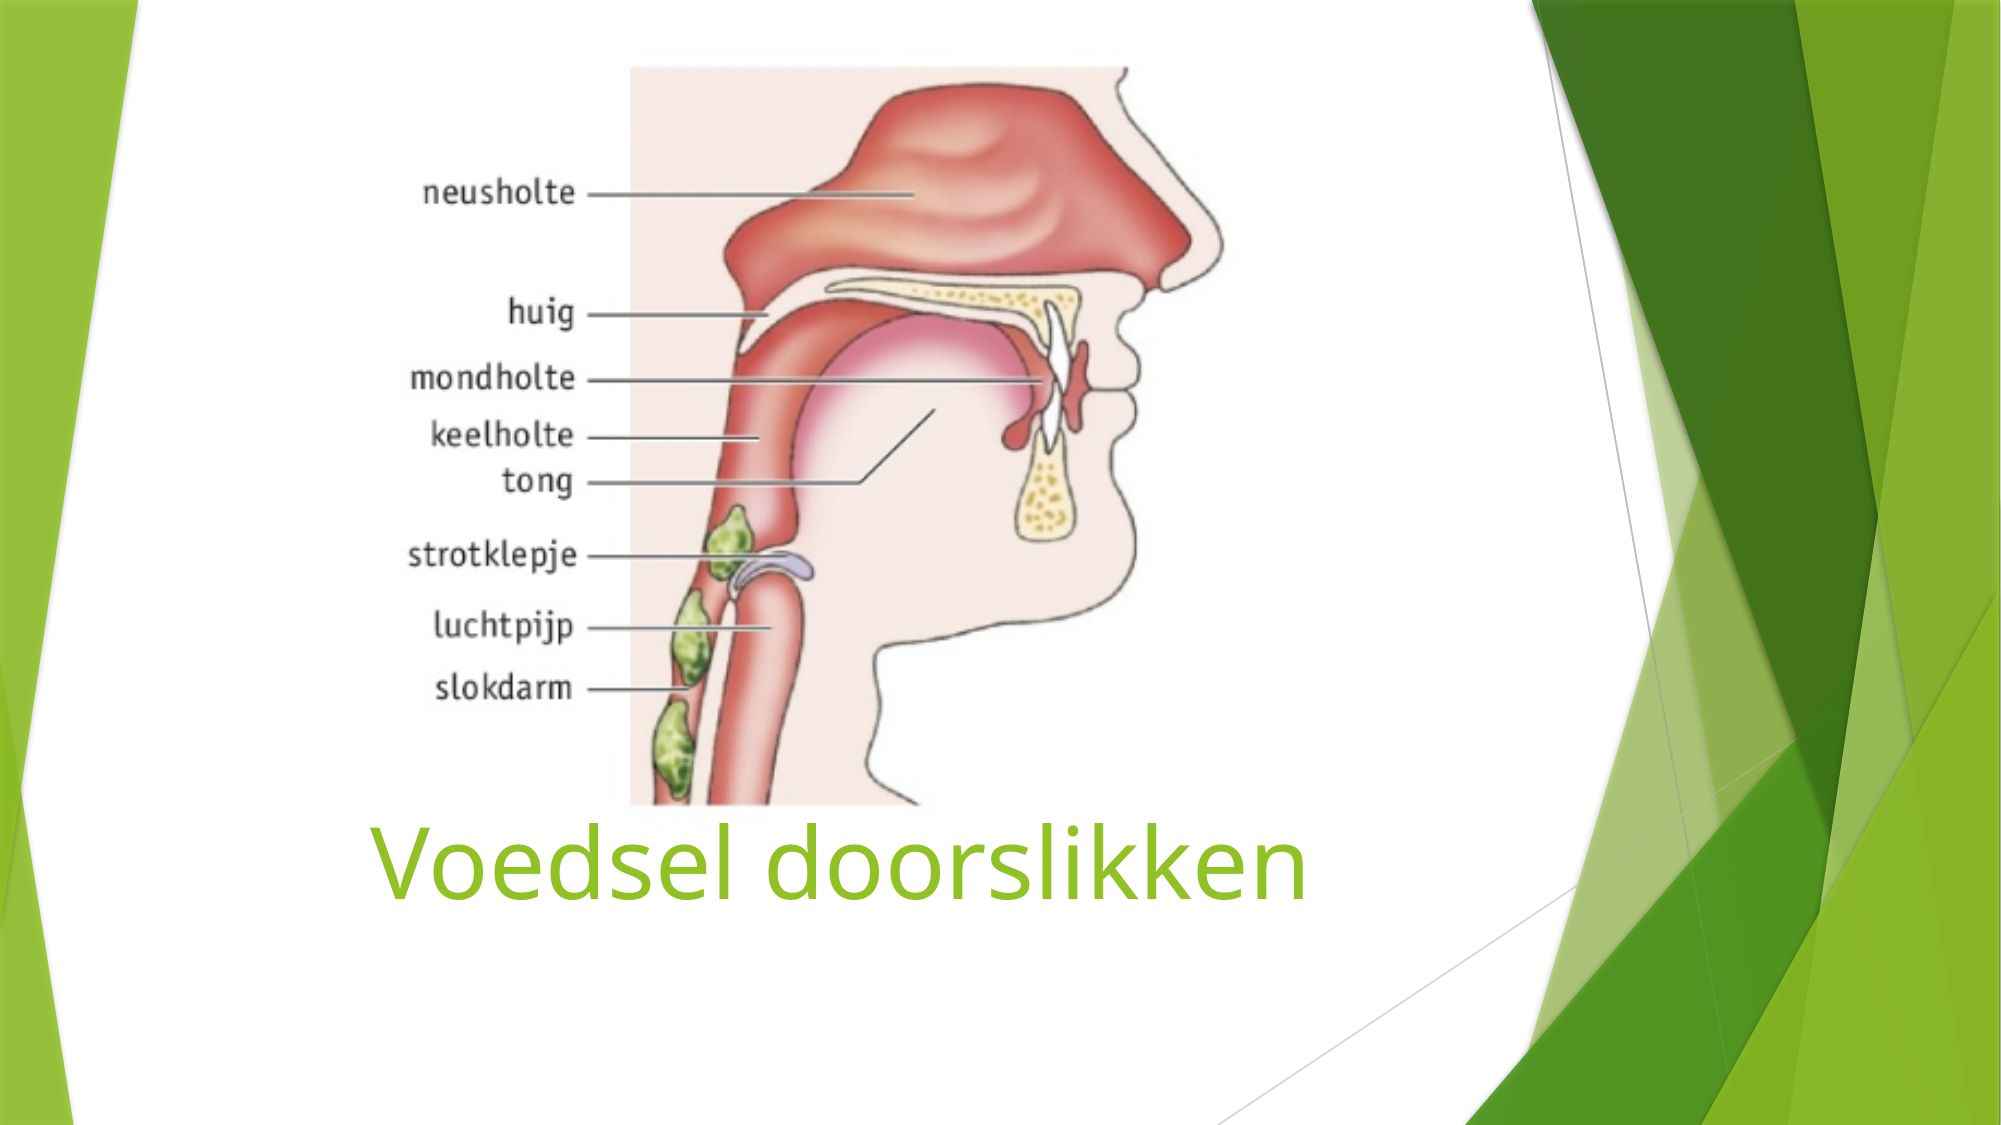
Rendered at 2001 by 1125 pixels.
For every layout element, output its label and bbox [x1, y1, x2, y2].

text_box [0, 0, 2000, 1125]
